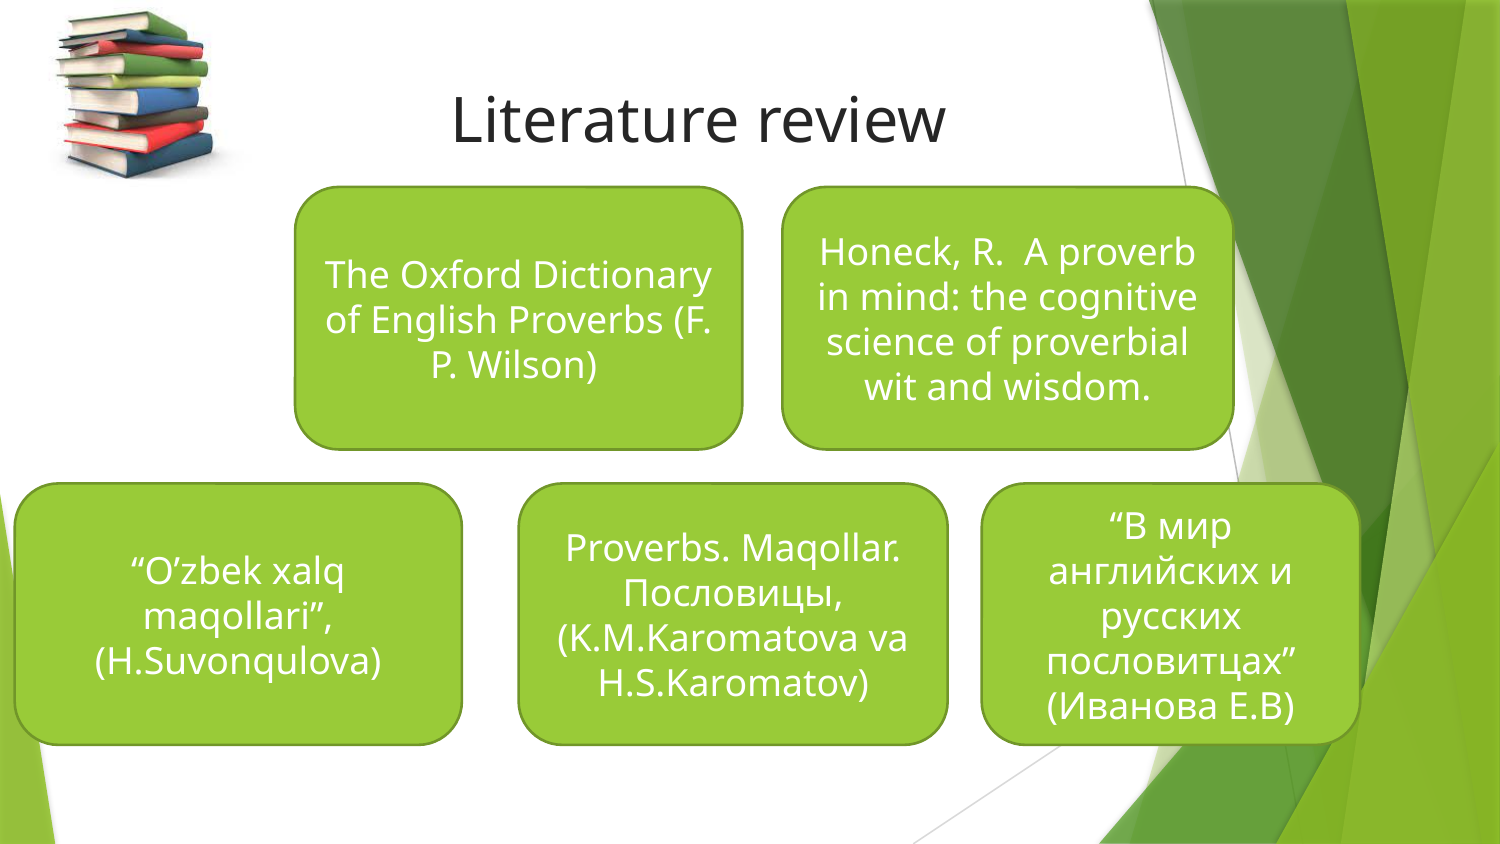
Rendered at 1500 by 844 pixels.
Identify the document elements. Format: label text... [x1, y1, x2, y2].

text_box Honeck, R. A proverb in mind: the cognitive science of proverbial wit and wisdom. [782, 186, 1234, 450]
text_box The Oxford Dictionary of English Proverbs (F. P. Wilson) [295, 186, 743, 450]
text_box Proverbs. Maqollar. Пословицы, (K.M.Karomatova va H.S.Karomatov) [518, 483, 948, 745]
text_box “В мир английских и русских пословитцах” (Иванова Е.В) [981, 483, 1361, 745]
picture [0, 0, 271, 194]
text_box Literature review [275, 71, 1216, 163]
text_box “O’zbek xalq maqollari”, (H.Suvonqulova) [14, 483, 462, 745]
